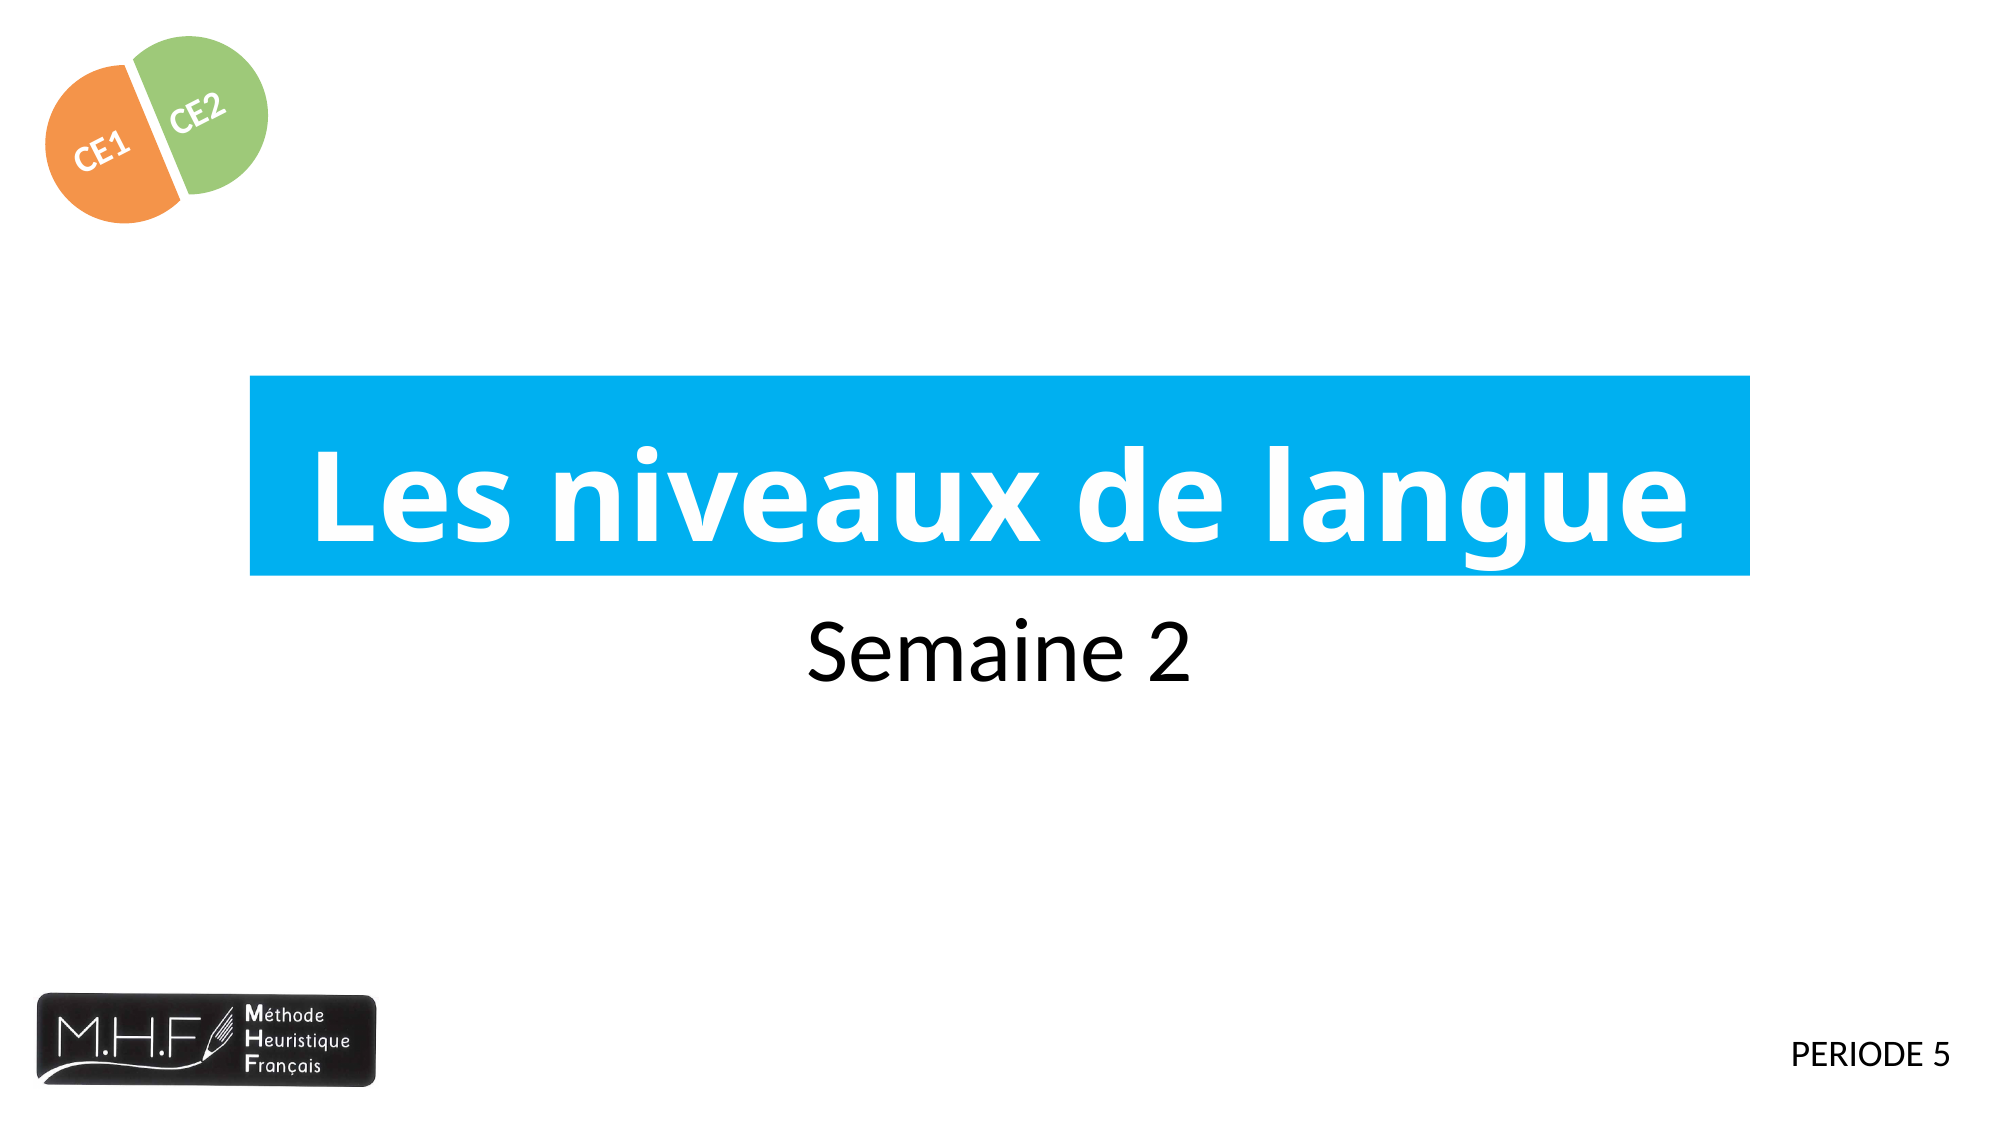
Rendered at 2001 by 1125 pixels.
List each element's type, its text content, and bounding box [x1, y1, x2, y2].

title Les niveaux de langue [249, 375, 1750, 576]
subtitle Semaine 2 [249, 595, 1750, 867]
text_box PERIODE 5 [1362, 1021, 1967, 1082]
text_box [45, 35, 269, 224]
picture [33, 990, 379, 1089]
